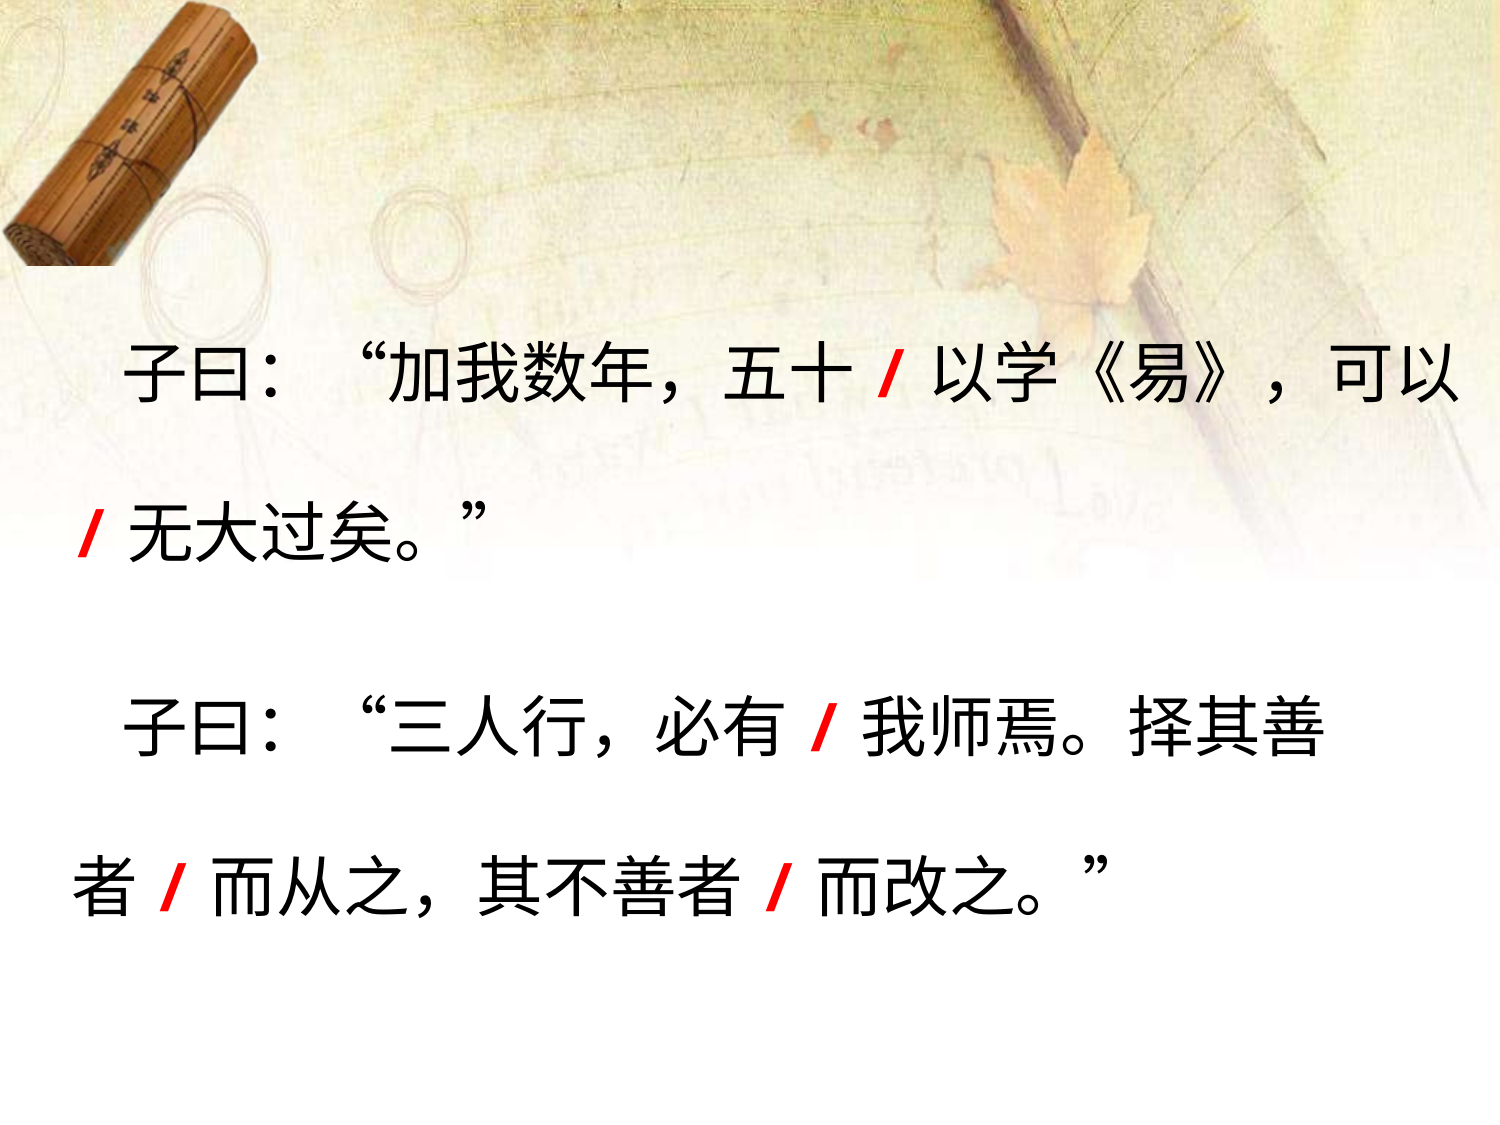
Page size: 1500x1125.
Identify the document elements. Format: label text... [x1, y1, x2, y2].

list 子曰：“加我数年，五十/以学《易》，可以/无大过矣。” 子曰：“三人行，必有/我师焉。择其善者/而从之，其不善者/而改之。” [0, 243, 1489, 1125]
picture [0, 0, 1500, 1125]
